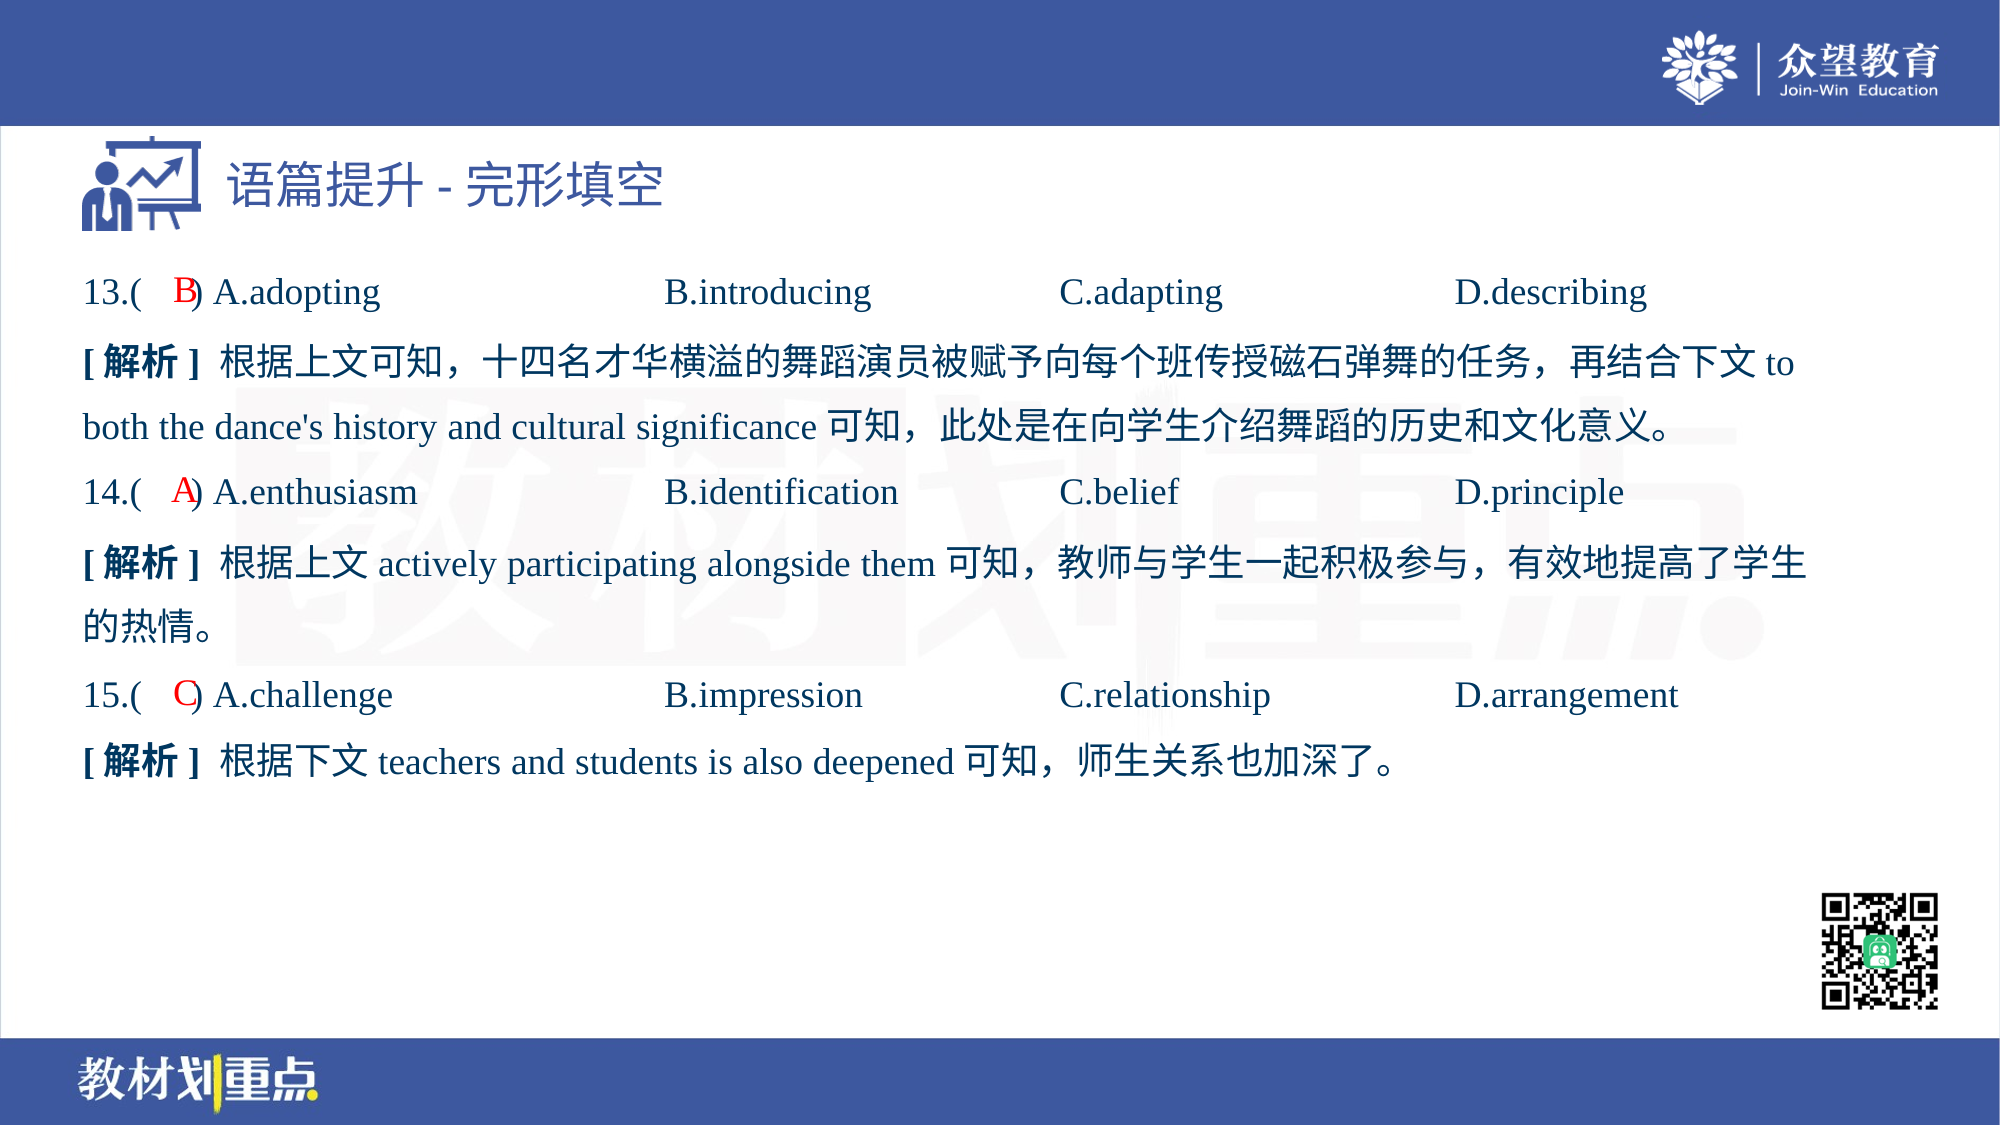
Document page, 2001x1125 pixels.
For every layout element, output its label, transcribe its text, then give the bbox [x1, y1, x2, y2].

picture [0, 0, 2000, 1125]
text_box A [157, 445, 212, 504]
text_box 14.( ) A.enthusiasm B.identification C.belief D.principle [82, 447, 1817, 506]
text_box C [159, 648, 212, 707]
text_box 13.( ) A.adopting B.introducing C.adapting D.describing [82, 247, 1817, 306]
text_box 15.( ) A.challenge B.impression C.relationship D.arrangement [82, 650, 1817, 709]
text_box [解析] 根据上文可知，十四名才华横溢的舞蹈演员被赋予向每个班传授磁石弹舞的任务，再结合下文to both the dance's history and cultural significance可知，此处是在向学生介绍舞蹈的历史和文化意义。 [82, 313, 1817, 441]
text_box [解析] 根据下文teachers and students is also deepened可知，师生关系也加深了。 [82, 717, 1817, 775]
text_box B [159, 245, 212, 304]
text_box [解析] 根据上文actively participating alongside them可知，教师与学生一起积极参与，有效地提高了学生 的热情。 [82, 514, 1817, 642]
